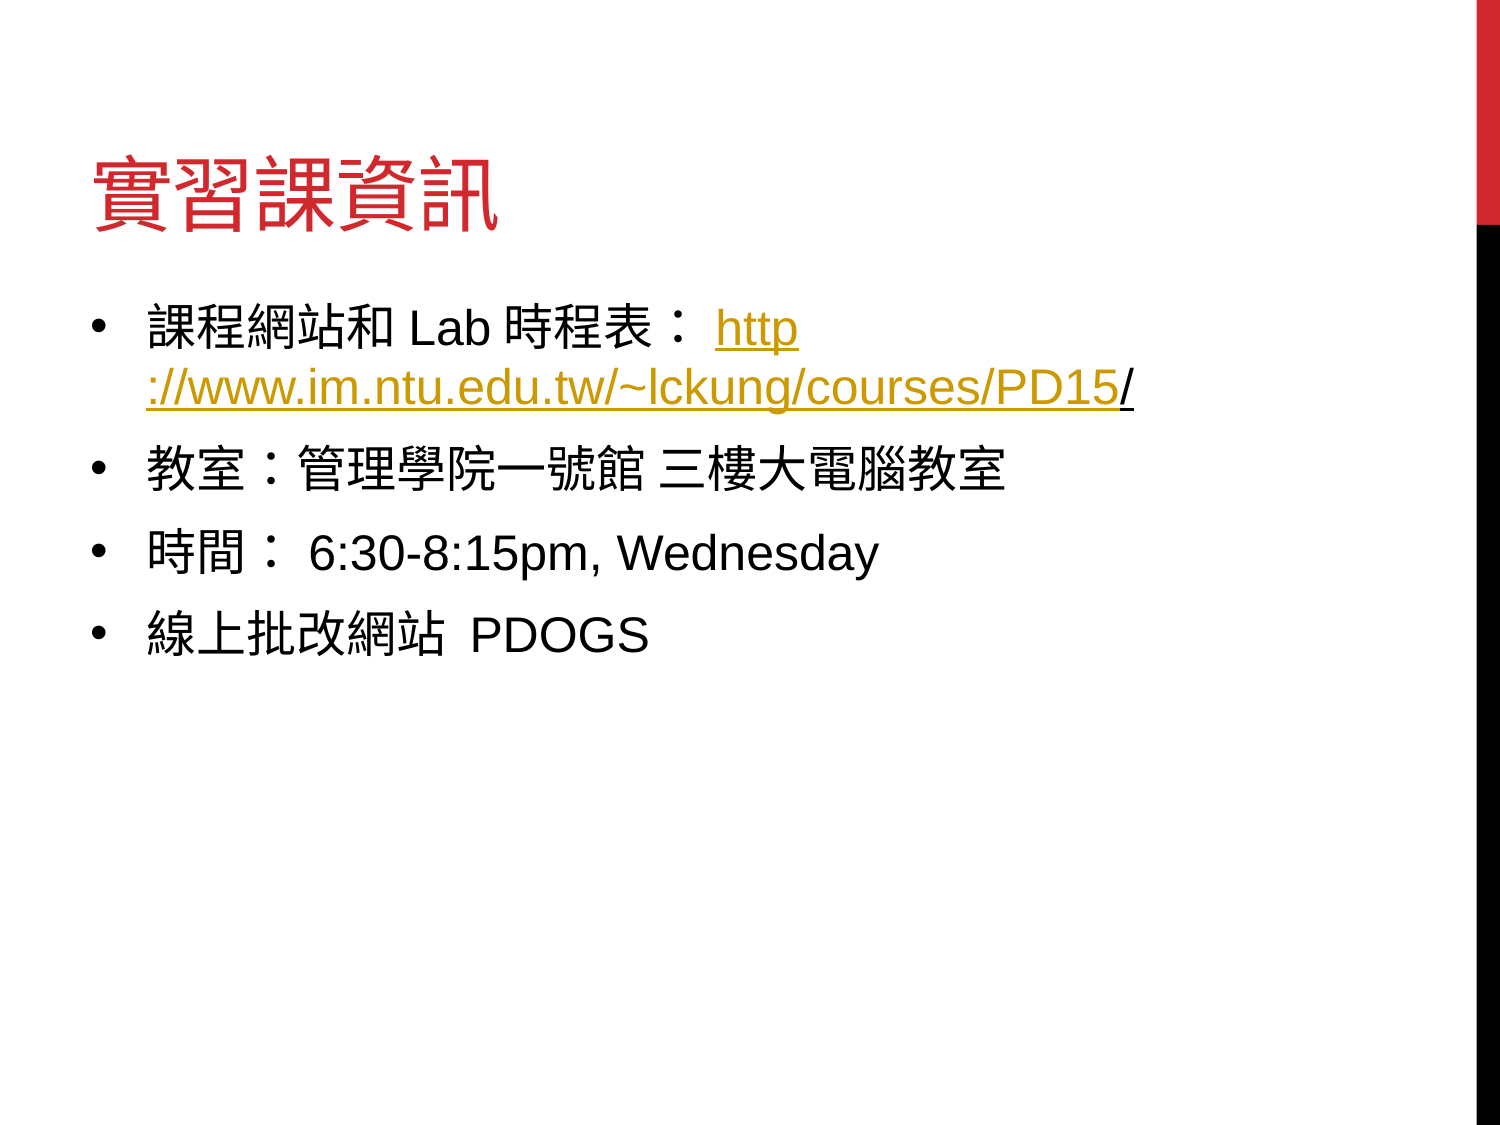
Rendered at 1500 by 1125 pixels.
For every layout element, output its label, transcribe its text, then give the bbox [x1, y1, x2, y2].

list 課程網站和Lab時程表：http://www.im.ntu.edu.tw/~lckung/courses/PD15/ 教室：管理學院一號館 三樓大電腦教室 時間：6:30-8:15pm, Wednesday 線上批改網站 PDOGS [75, 287, 1425, 1005]
title 實習課資訊 [75, 25, 1025, 250]
